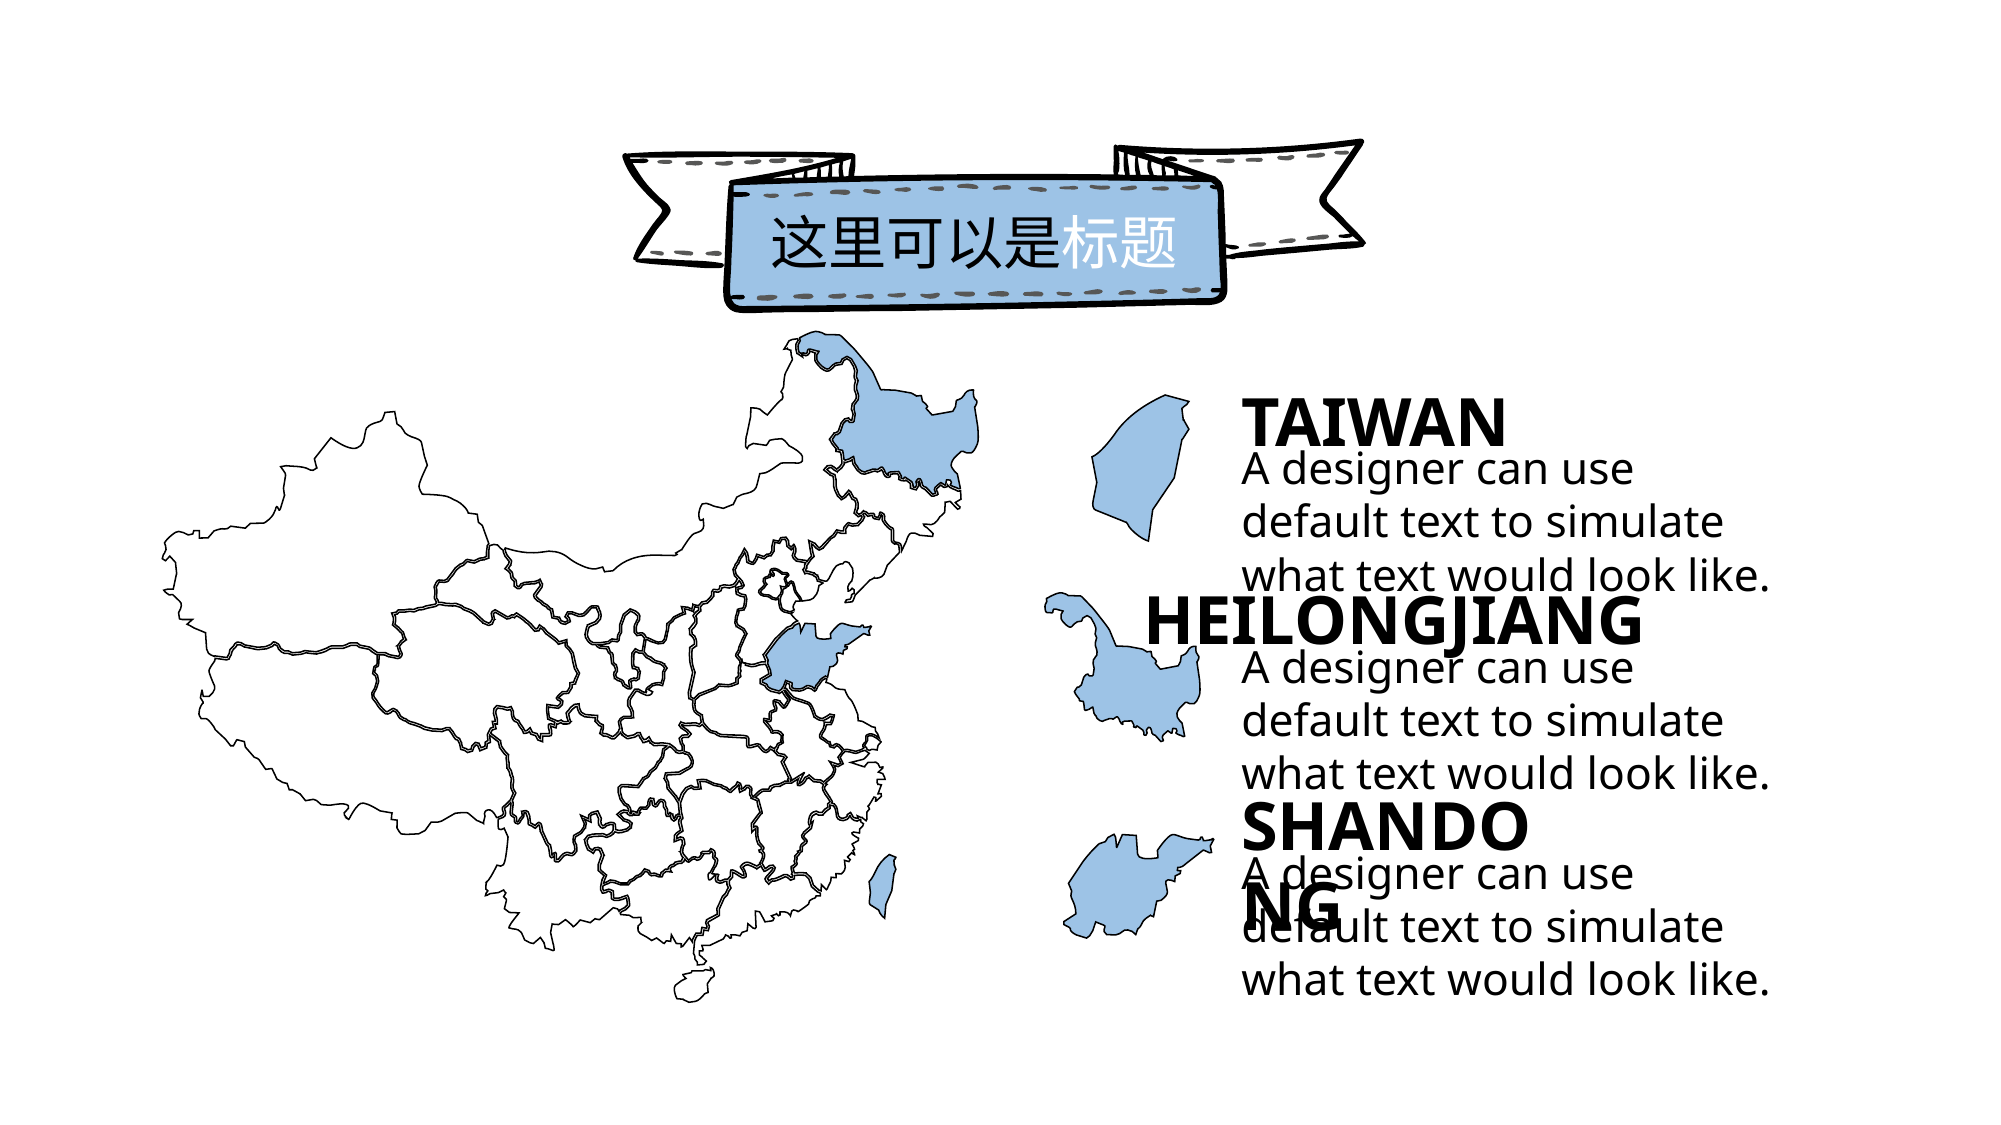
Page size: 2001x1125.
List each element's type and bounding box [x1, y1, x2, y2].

text_box [1063, 834, 1214, 939]
text_box [1044, 592, 1201, 742]
text_box [1226, 372, 1789, 556]
text_box [621, 138, 1367, 315]
text_box [1226, 570, 1789, 755]
text_box [162, 330, 979, 1003]
text_box [1091, 395, 1189, 542]
text_box [1226, 776, 1789, 961]
